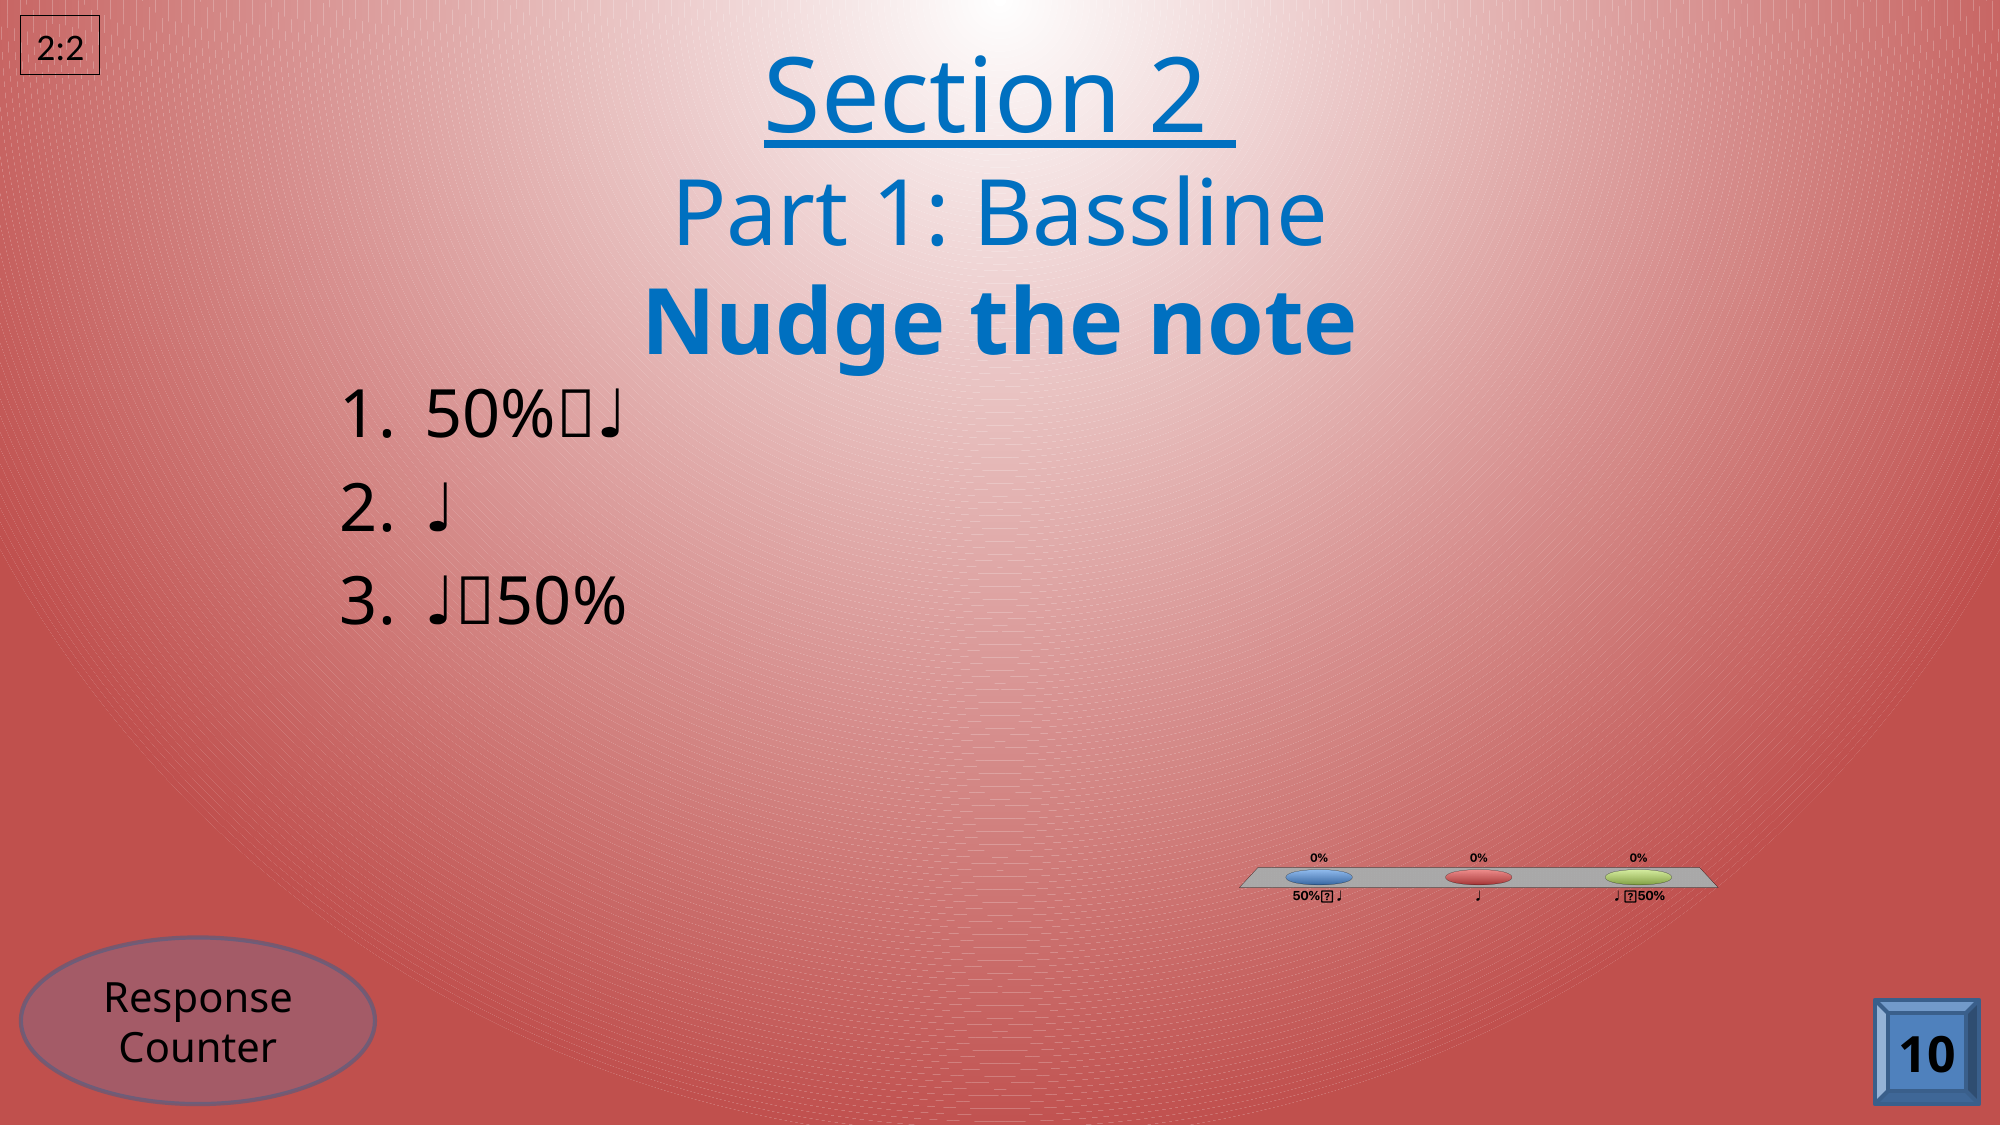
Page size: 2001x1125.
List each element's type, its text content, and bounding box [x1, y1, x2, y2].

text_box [1874, 999, 1980, 1105]
picture [1238, 328, 1738, 904]
title Section 2 Part 1: Bassline Nudge the note [99, 20, 1900, 424]
text_box 2:2 [20, 15, 100, 75]
list 50%♩ ♩ ♩50% [324, 424, 1000, 766]
text_box Response Counter [18, 935, 378, 1107]
